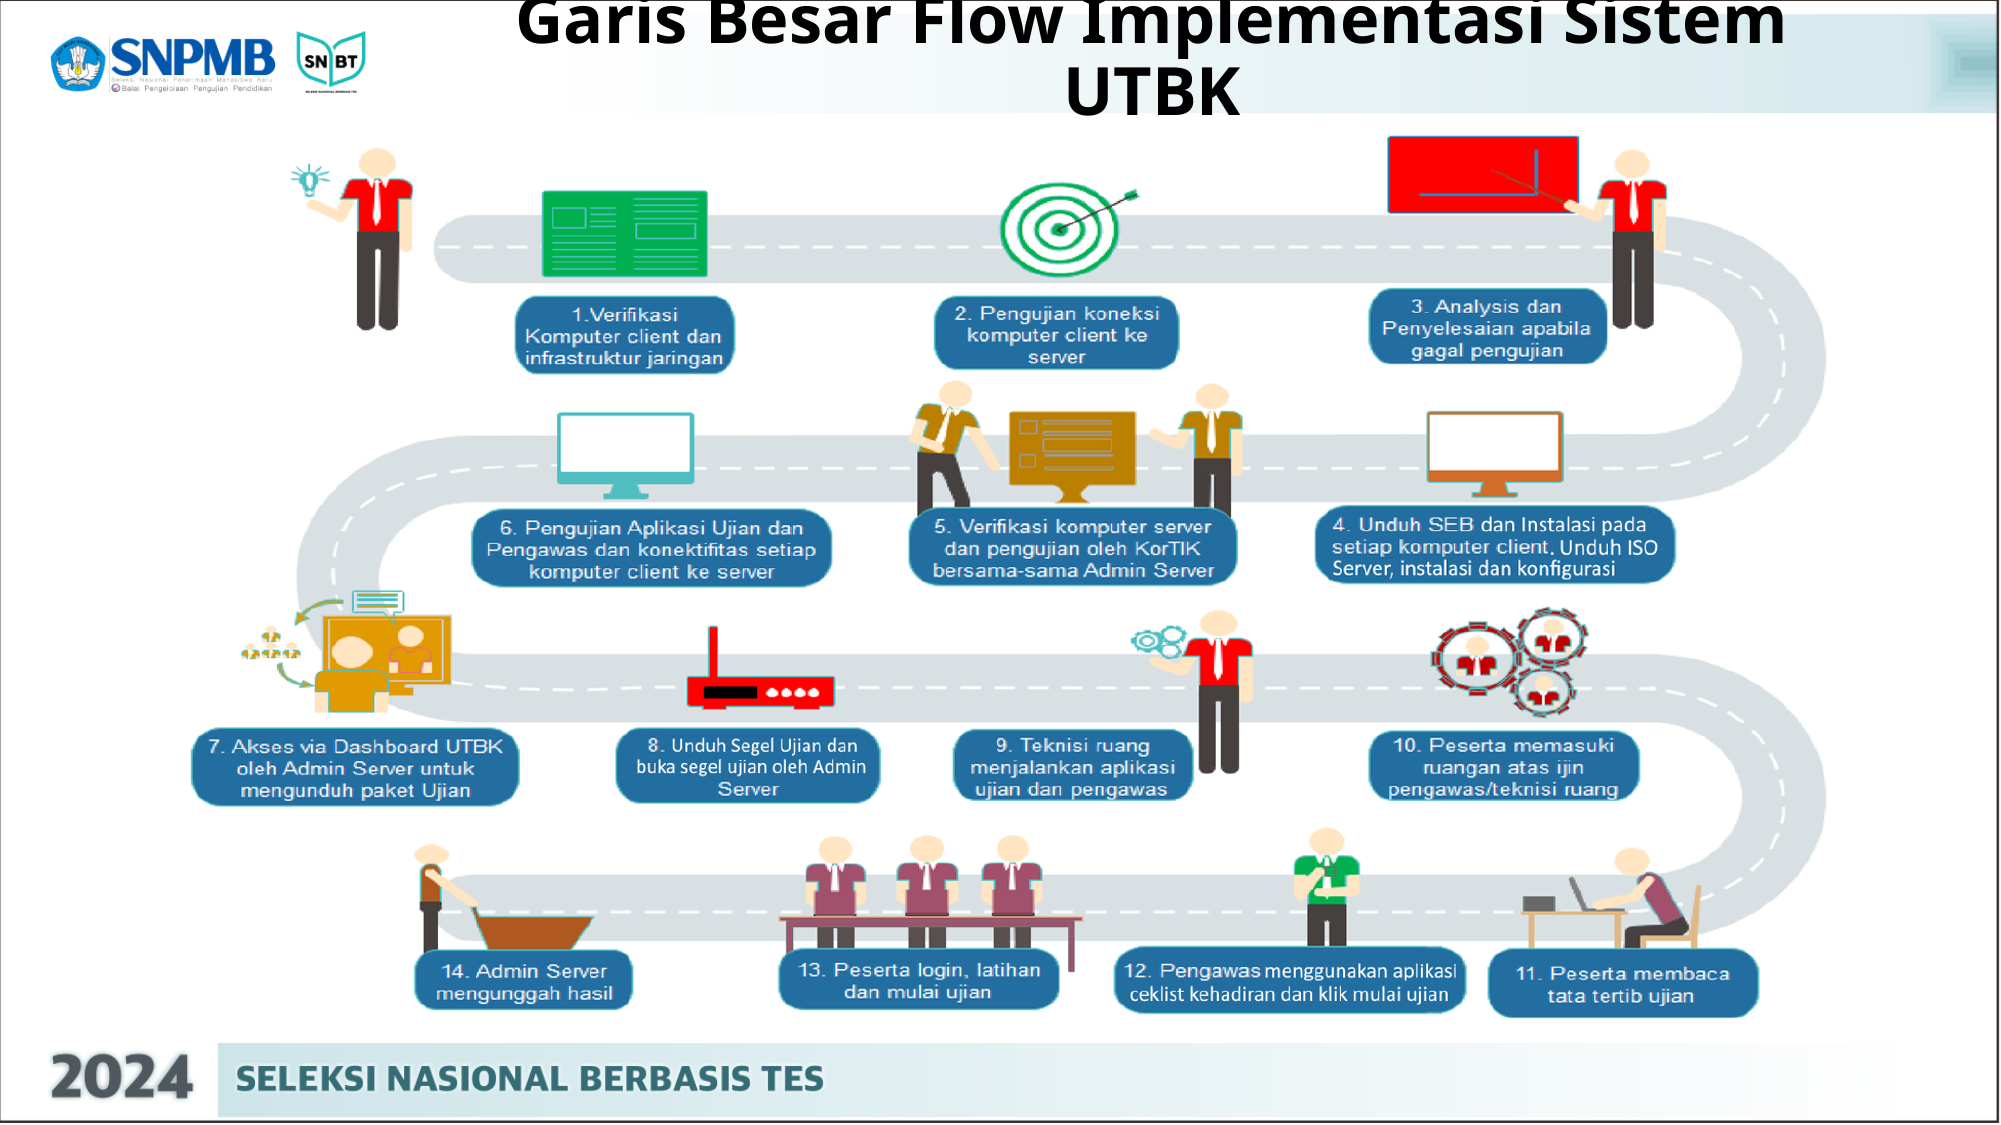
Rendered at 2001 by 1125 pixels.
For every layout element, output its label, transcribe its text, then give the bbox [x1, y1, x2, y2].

title Garis Besar Flow Implementasi Sistem UTBK [430, 8, 1874, 108]
picture [0, 0, 2000, 1123]
